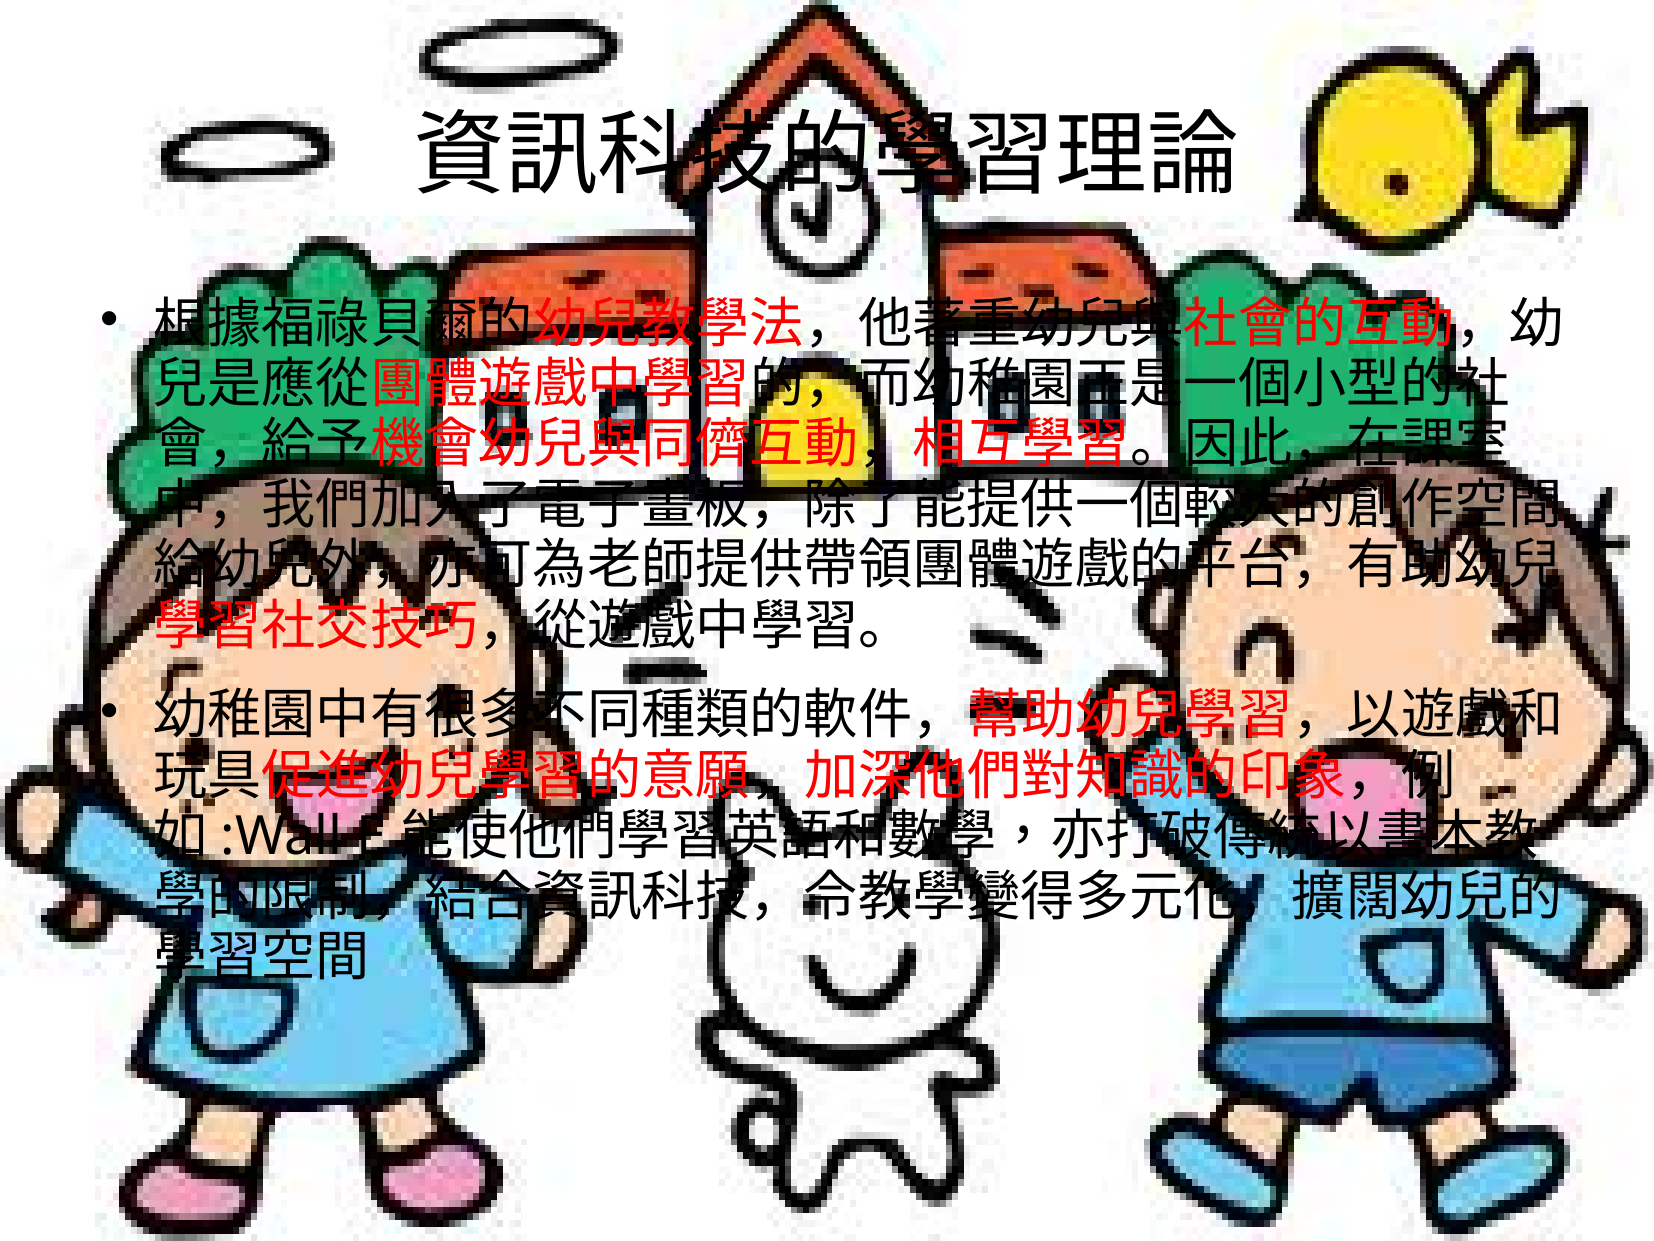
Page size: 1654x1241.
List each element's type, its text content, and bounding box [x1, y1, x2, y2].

title 資訊科技的學習理論 [82, 49, 1571, 257]
picture [0, 0, 1654, 1241]
list 根據福祿貝爾的幼兒教學法，他著重幼兒與社會的互動，幼兒是應從團體遊戲中學習的，而幼稚園正是一個小型的社會，給予機會幼兒與同儕互動，相互學習。因此，在課室中，我們加入了電子畫板，除了能提供一個較大的創作空間給幼兒外，亦可為老師提供帶領團體遊戲的平台，有助幼兒學習社交技巧，從遊戲中學習。 幼稚園中有很多不同種類的軟件，幫助幼兒學習，以遊戲和玩具促進幼兒學習的意願，加深他們對知識的印象，例如:Wall E能使他們學習英語和數學，亦打破傳統以書本教學的限制，結合資訊科技，令教學變得多元化，擴闊幼兒的學習空間 [82, 289, 1571, 1109]
